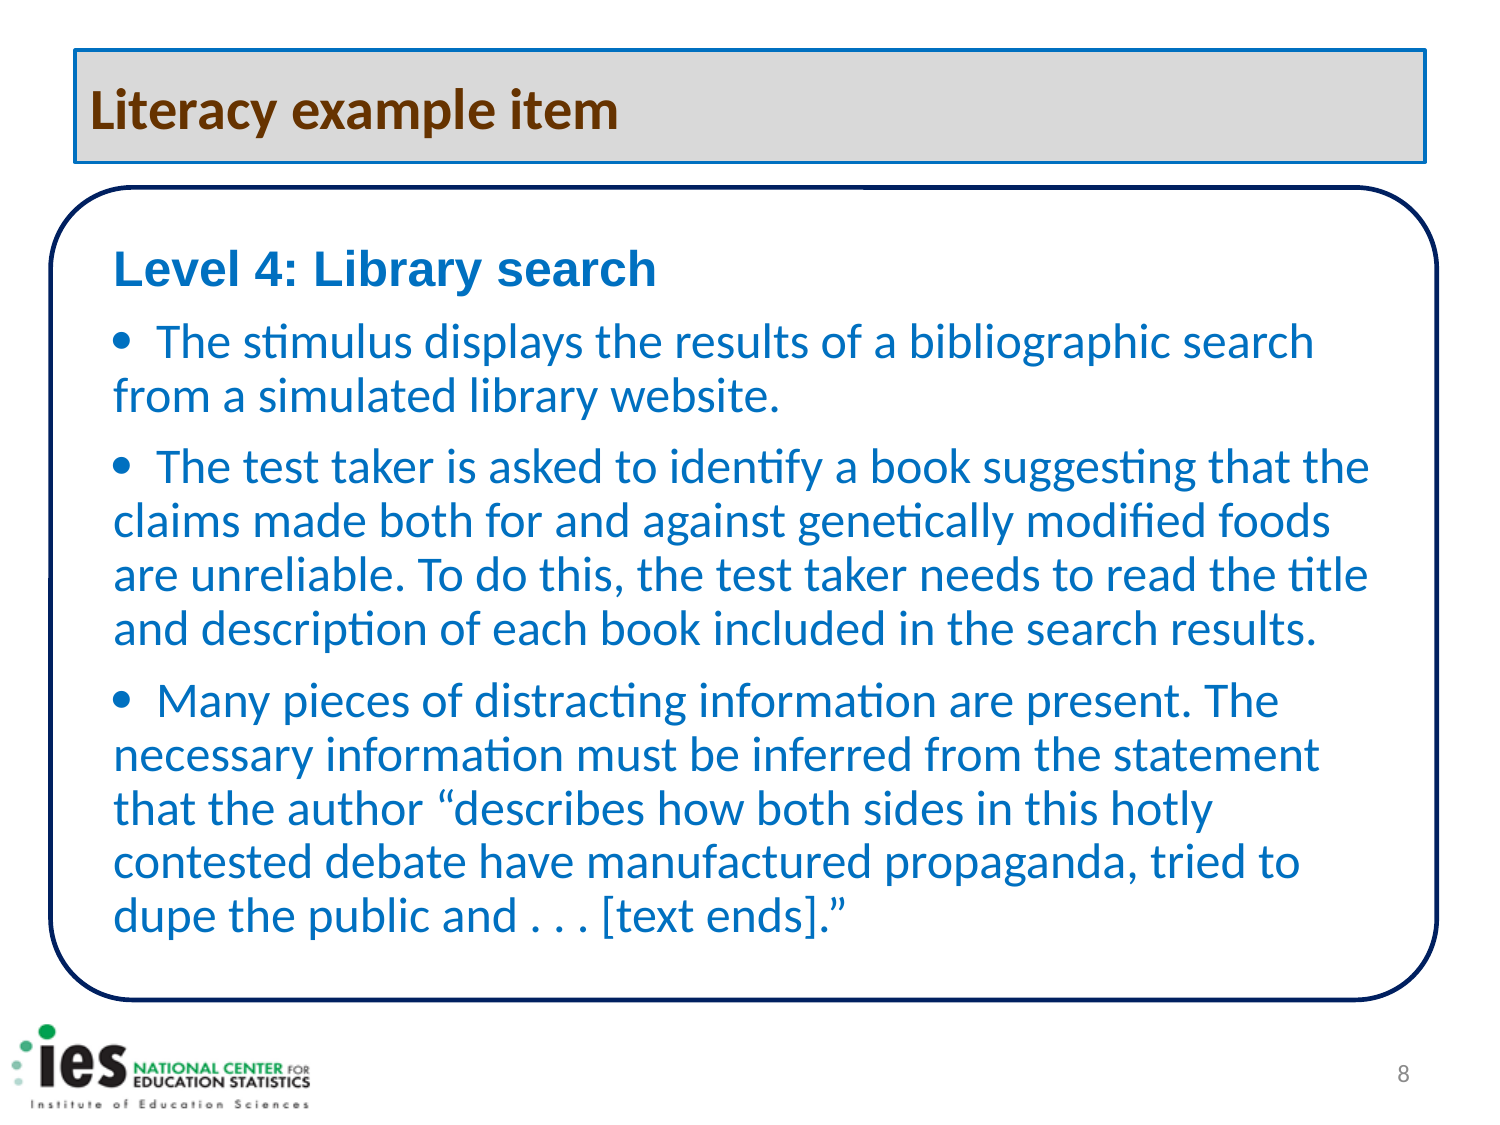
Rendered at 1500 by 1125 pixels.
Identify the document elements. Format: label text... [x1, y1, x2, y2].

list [49, 187, 1438, 1001]
slide_number 8 [1074, 1042, 1425, 1103]
title Literacy example item [75, 50, 1425, 163]
picture [0, 1011, 337, 1125]
